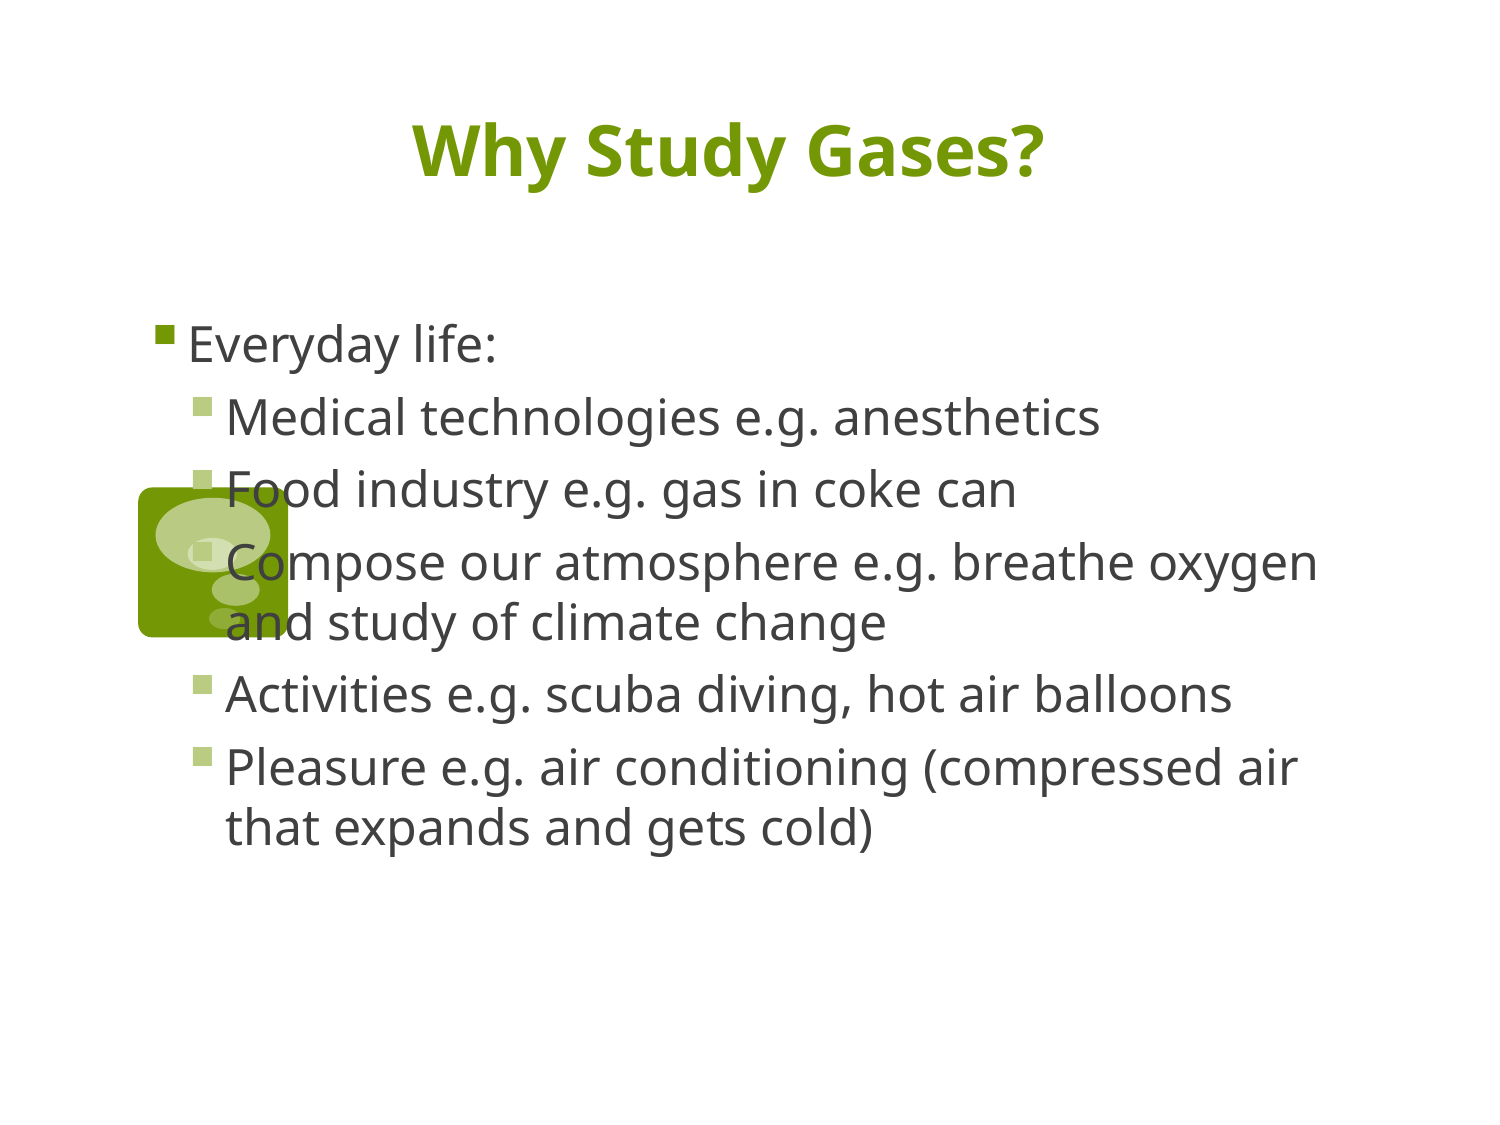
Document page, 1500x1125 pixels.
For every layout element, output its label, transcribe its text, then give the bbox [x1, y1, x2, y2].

text_box Everyday life: Medical technologies e.g. anesthetics Food industry e.g. gas in coke can Compose our atmosphere e.g. breathe oxygen and study of climate change Activities e.g. scuba diving, hot air balloons Pleasure e.g. air conditioning (compressed air that expands and gets cold) [135, 305, 1399, 1030]
list [110, 280, 1374, 1005]
title Why Study Gases? [323, 88, 1135, 199]
